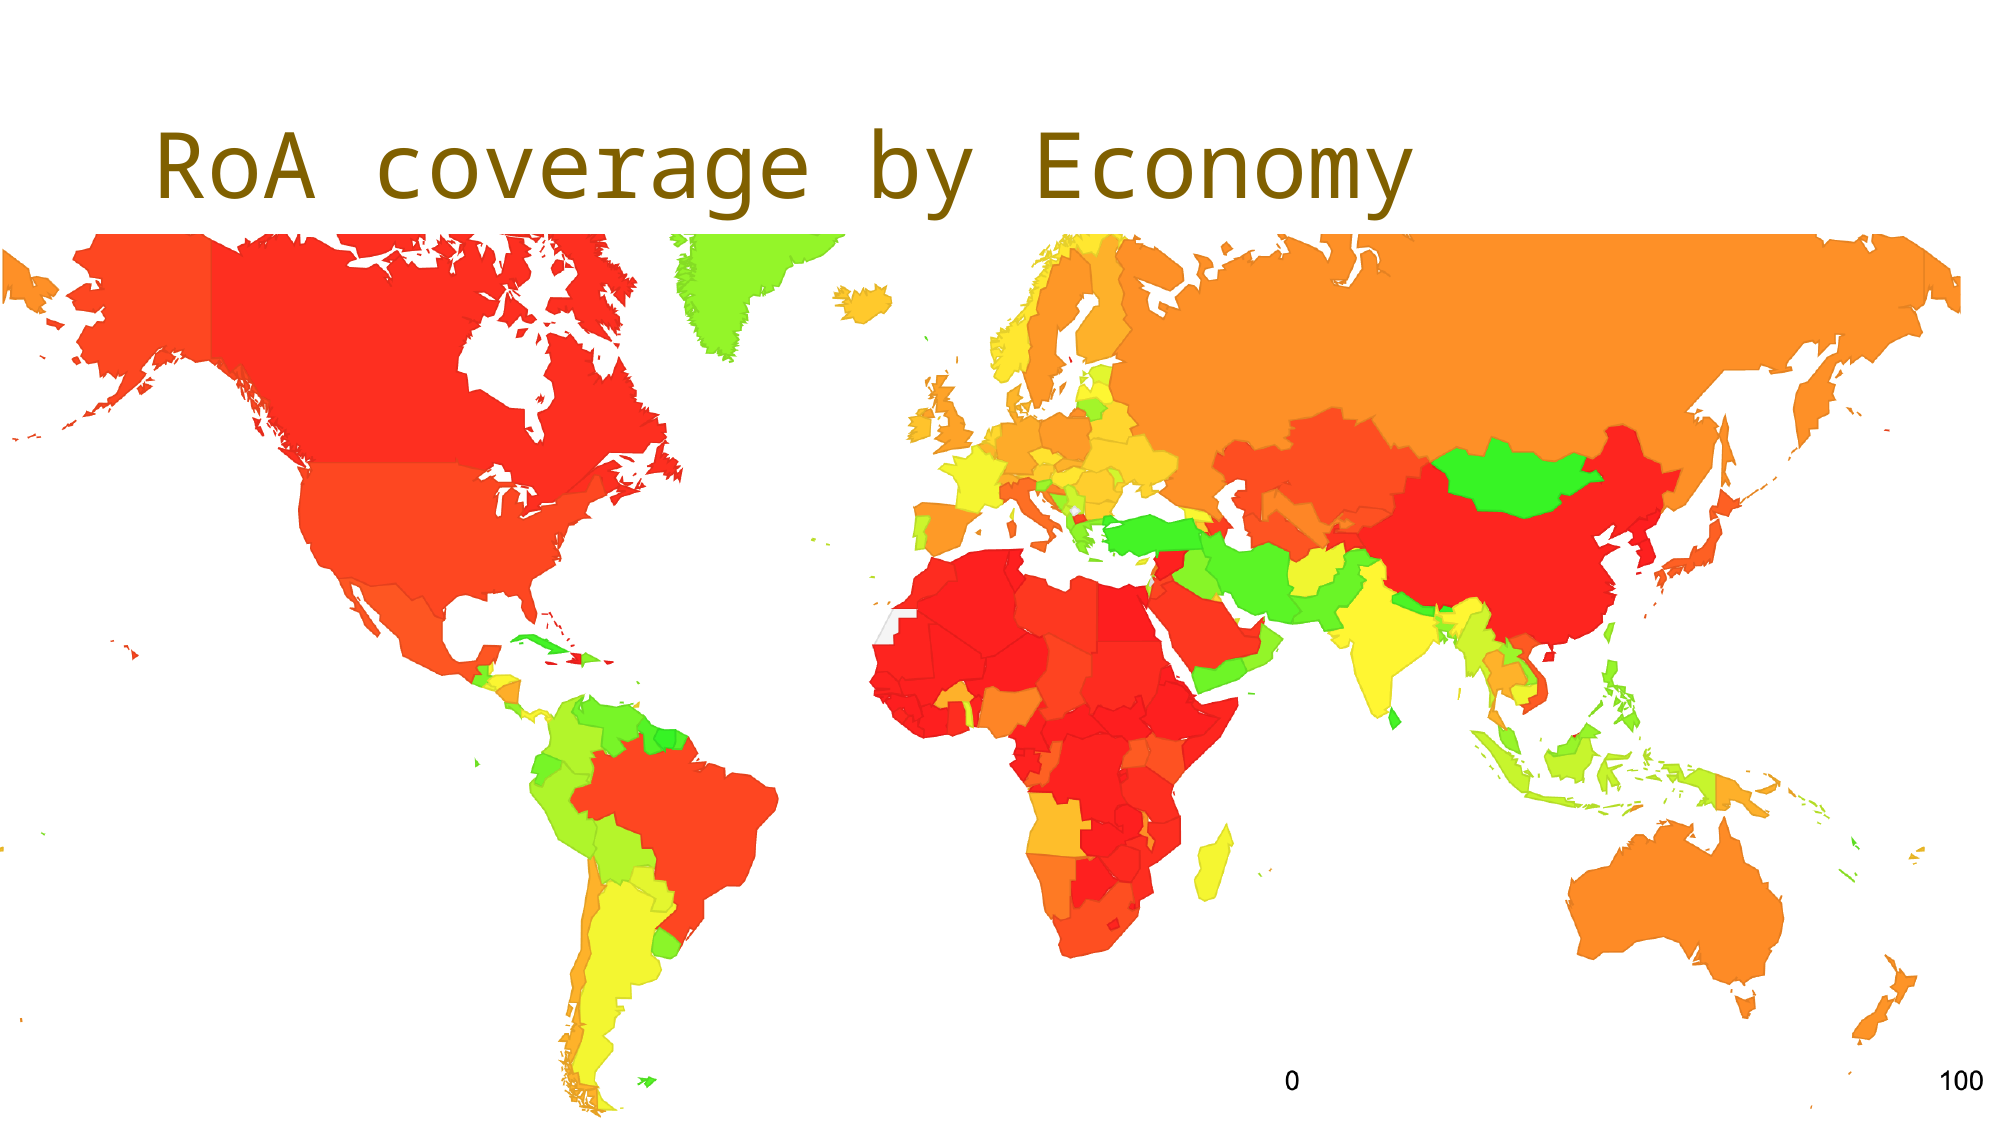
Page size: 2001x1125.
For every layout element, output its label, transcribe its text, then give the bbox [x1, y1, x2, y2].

title RoA coverage by Economy [137, 59, 1863, 234]
picture [0, 234, 2000, 1125]
